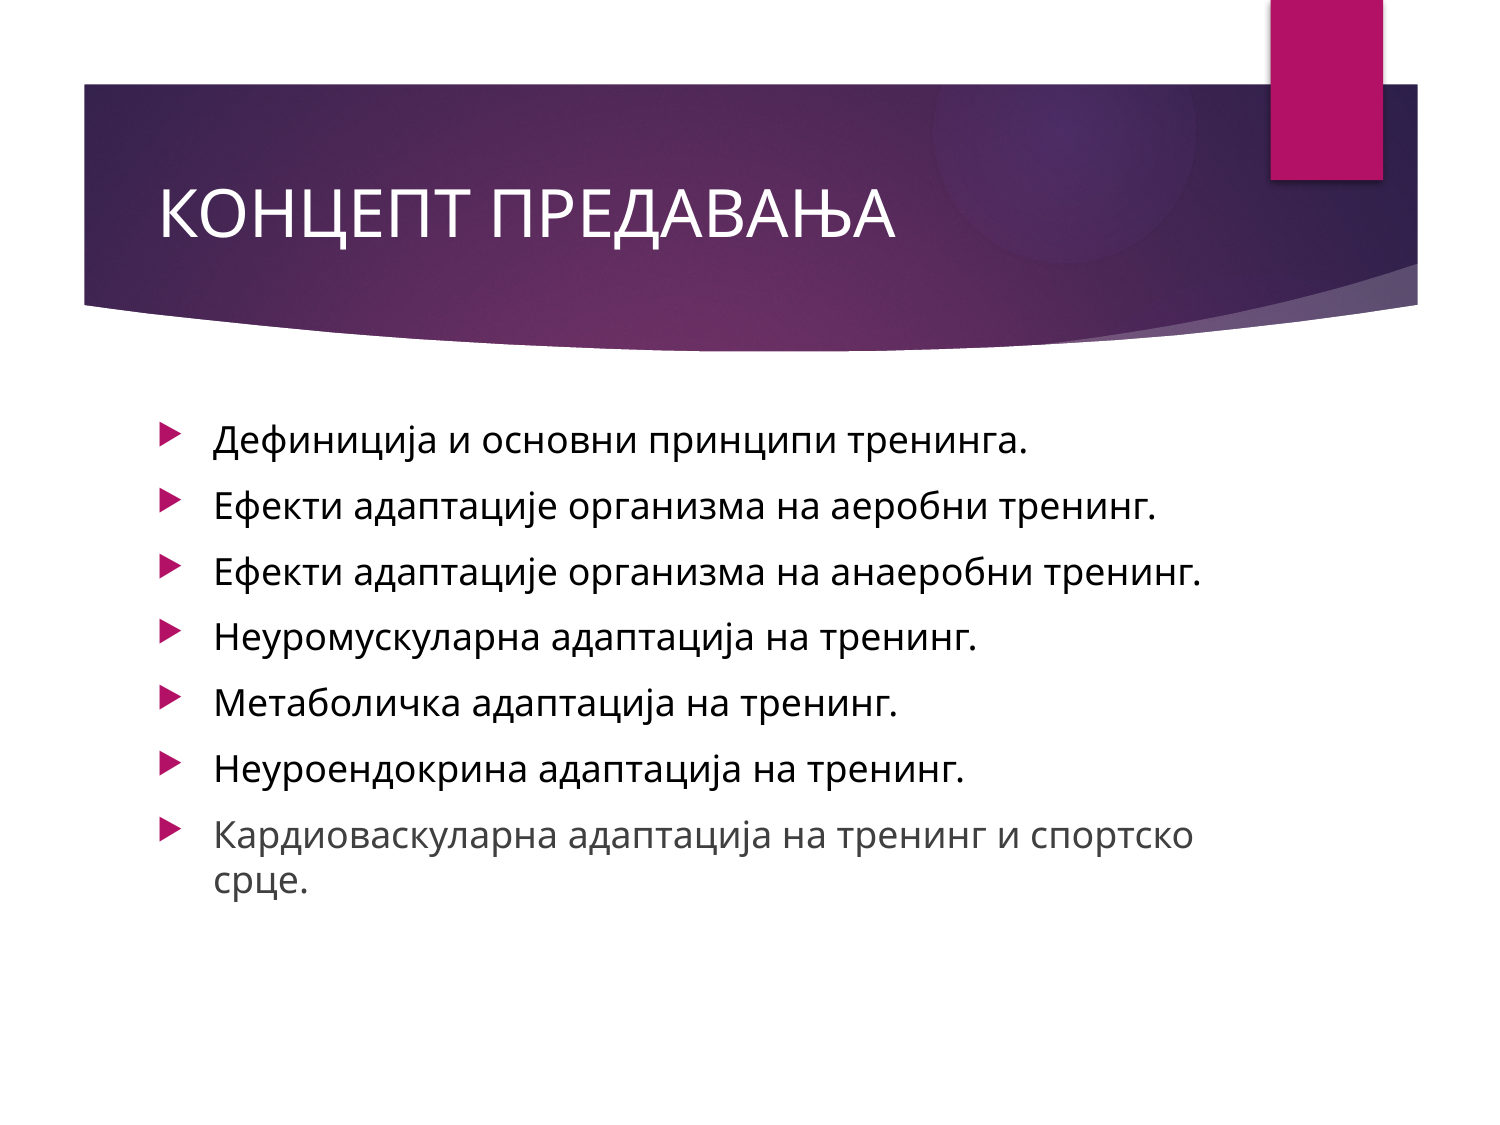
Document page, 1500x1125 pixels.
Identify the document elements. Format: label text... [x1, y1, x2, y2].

list Дефиниција и основни принципи тренинга. Ефекти адаптације организма на аеробни тренинг. Ефекти адаптације организма на анаеробни тренинг. Неуромускуларна адаптација на тренинг. Метаболичка адаптација на тренинг. Неуроендокрина адаптација на тренинг. Кардиоваскуларна адаптација на тренинг и спортско срце. [141, 408, 1306, 988]
title КОНЦЕПТ ПРЕДАВАЊА [142, 152, 1183, 269]
